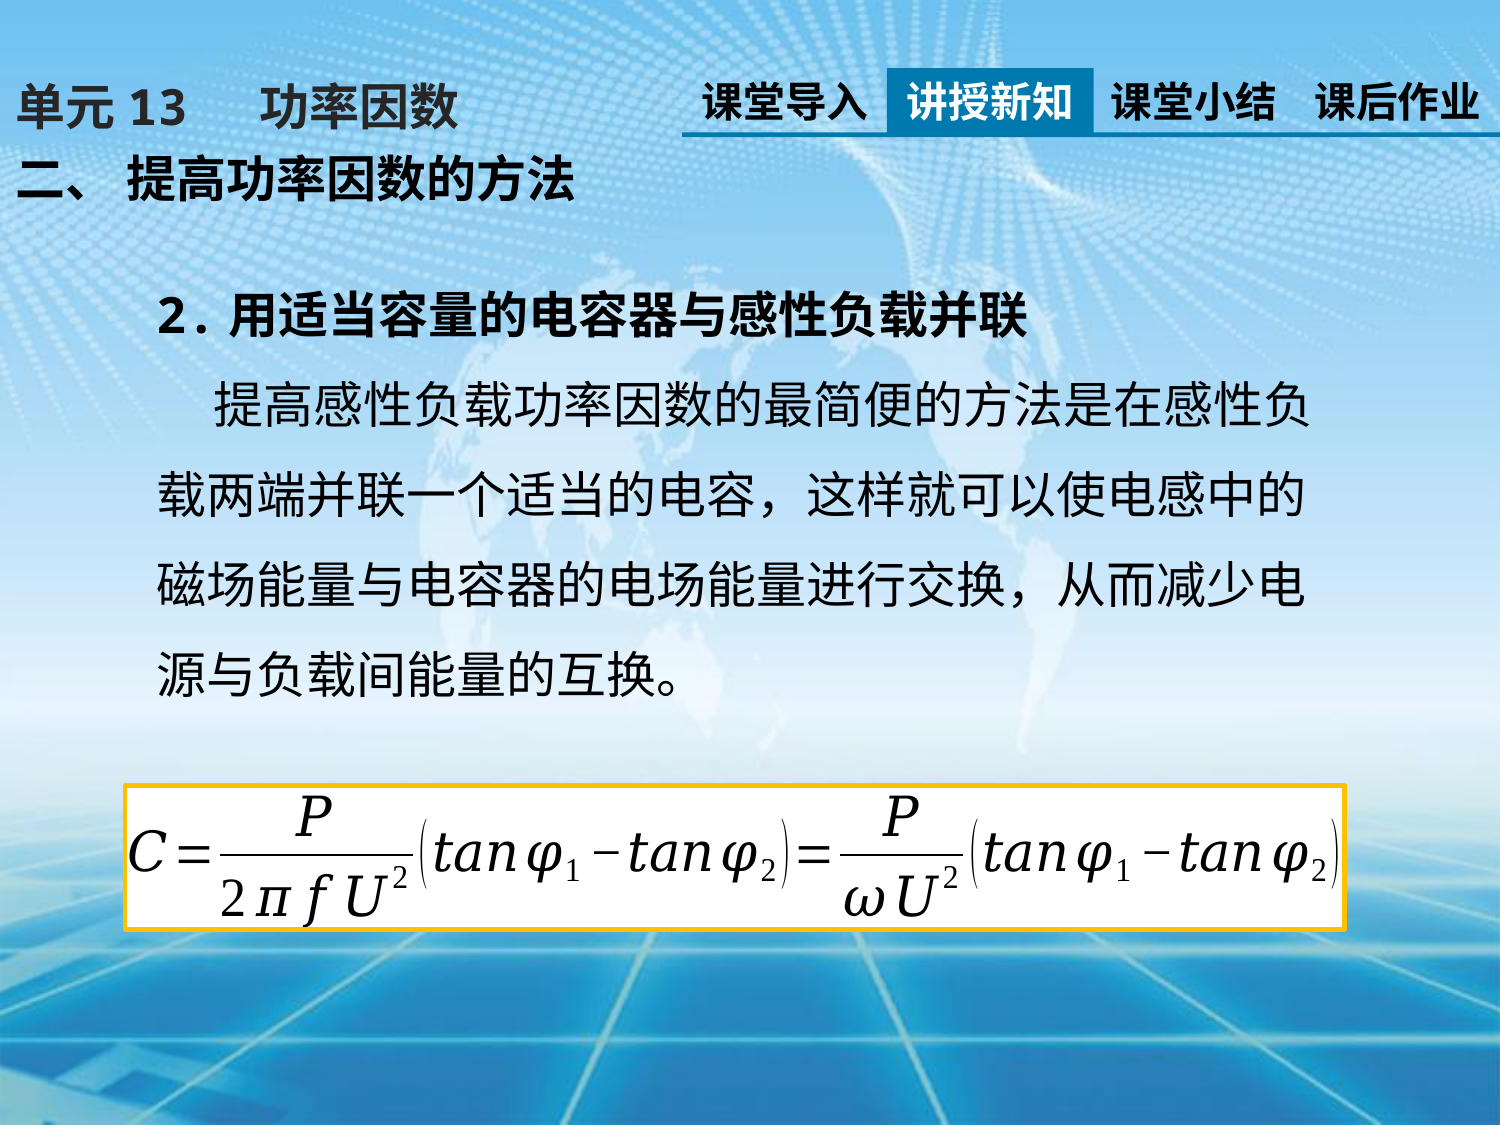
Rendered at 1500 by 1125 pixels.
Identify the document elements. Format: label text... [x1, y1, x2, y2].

text_box 2.用适当容量的电容器与感性负载并联 提高感性负载功率因数的最简便的方法是在感性负载两端并联一个适当的电容，这样就可以使电感中的磁场能量与电容器的电场能量进行交换，从而减少电源与负载间能量的互换。 [141, 246, 1354, 711]
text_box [1, 67, 1500, 144]
picture [0, 144, 1500, 1125]
picture [0, 0, 1500, 133]
text_box 二、 提高功率因数的方法 [0, 133, 730, 223]
